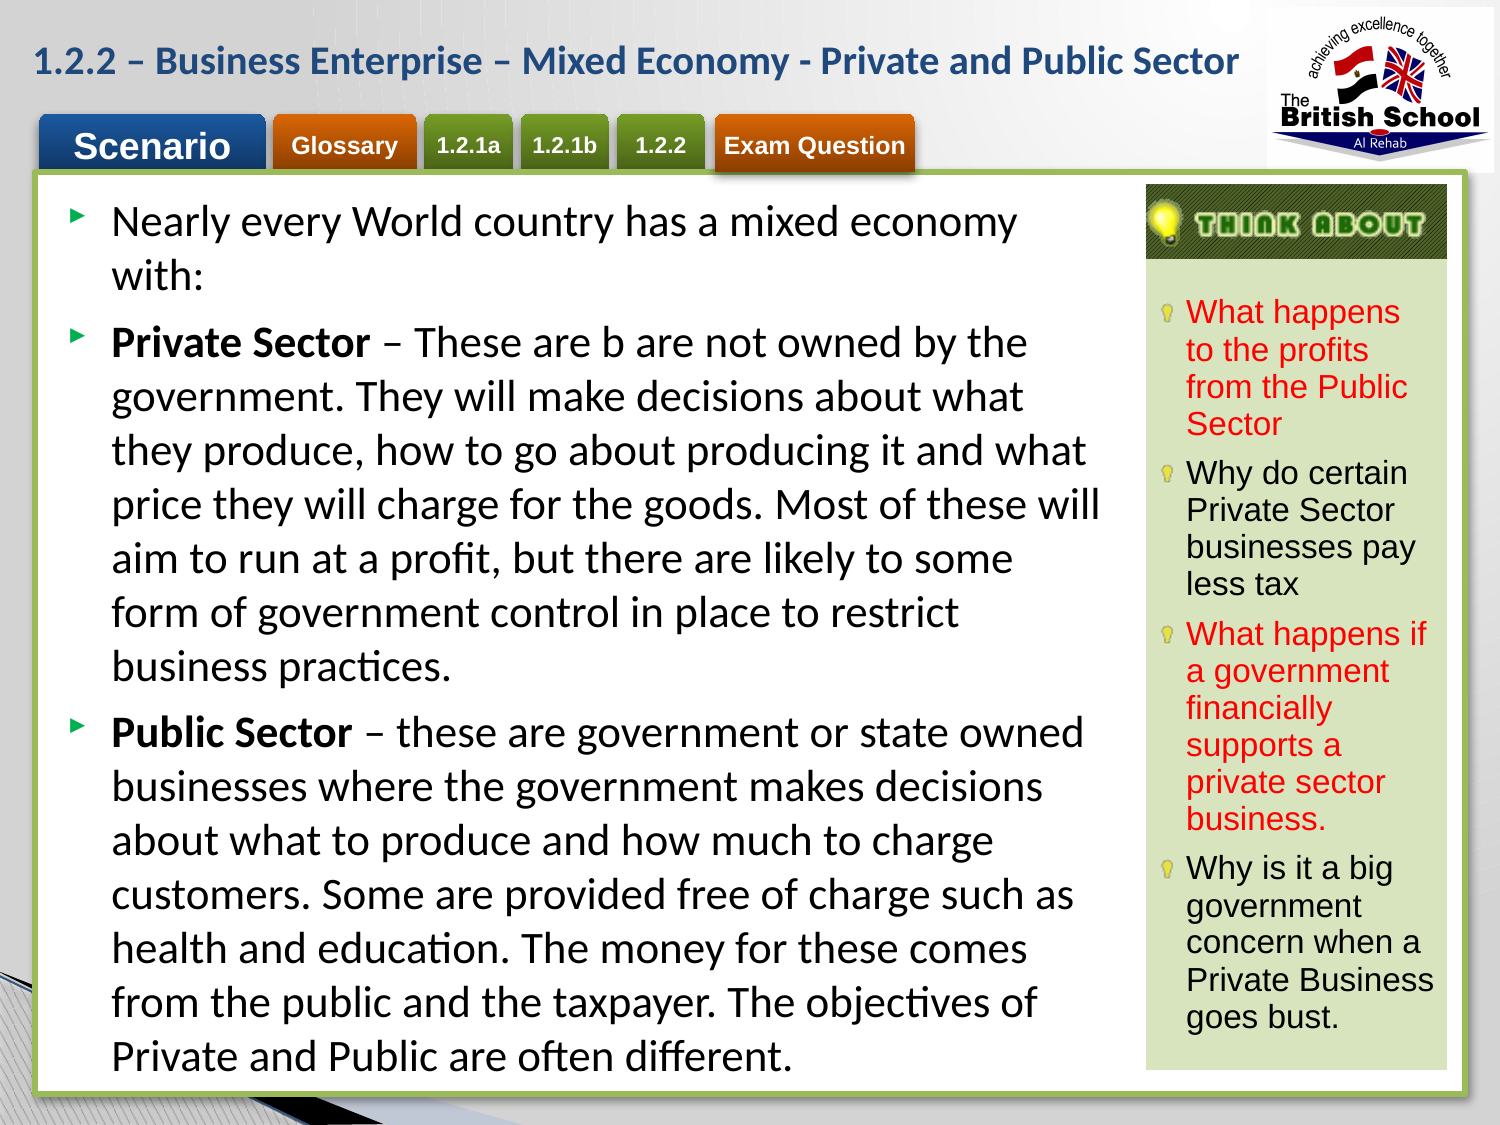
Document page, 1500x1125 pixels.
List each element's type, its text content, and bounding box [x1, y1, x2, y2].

title 1.2.2 – Business Enterprise – Mixed Economy - Private and Public Sector [17, 7, 1294, 110]
picture [1157, 622, 1177, 646]
text_box Nearly every World country has a mixed economy with: Private Sector – These are b are not owned by the government. They will make decisions about what they produce, how to go about producing it and what price they will charge for the goods. Most of these will aim to run at a profit, but there are likely to some form of government control in place to restrict business practices. Public Sector – these are government or state owned businesses where the government makes decisions about what to produce and how much to charge customers. Some are provided free of charge such as health and education. The money for these comes from the public and the taxpayer. The objectives of Private and Public are often different. [53, 184, 1129, 894]
picture [1157, 461, 1177, 485]
table_cell What happens to the profits from the Public Sector Why do certain Private Sector businesses pay less tax What happens if a government financially supports a private sector business. Why is it a big government concern when a Private Business goes bust. [1146, 259, 1447, 1070]
picture [1157, 856, 1177, 881]
picture [1267, 7, 1495, 173]
picture [281, 1114, 303, 1125]
picture [1157, 300, 1177, 325]
table_header [1146, 184, 1447, 259]
picture [1145, 195, 1430, 253]
